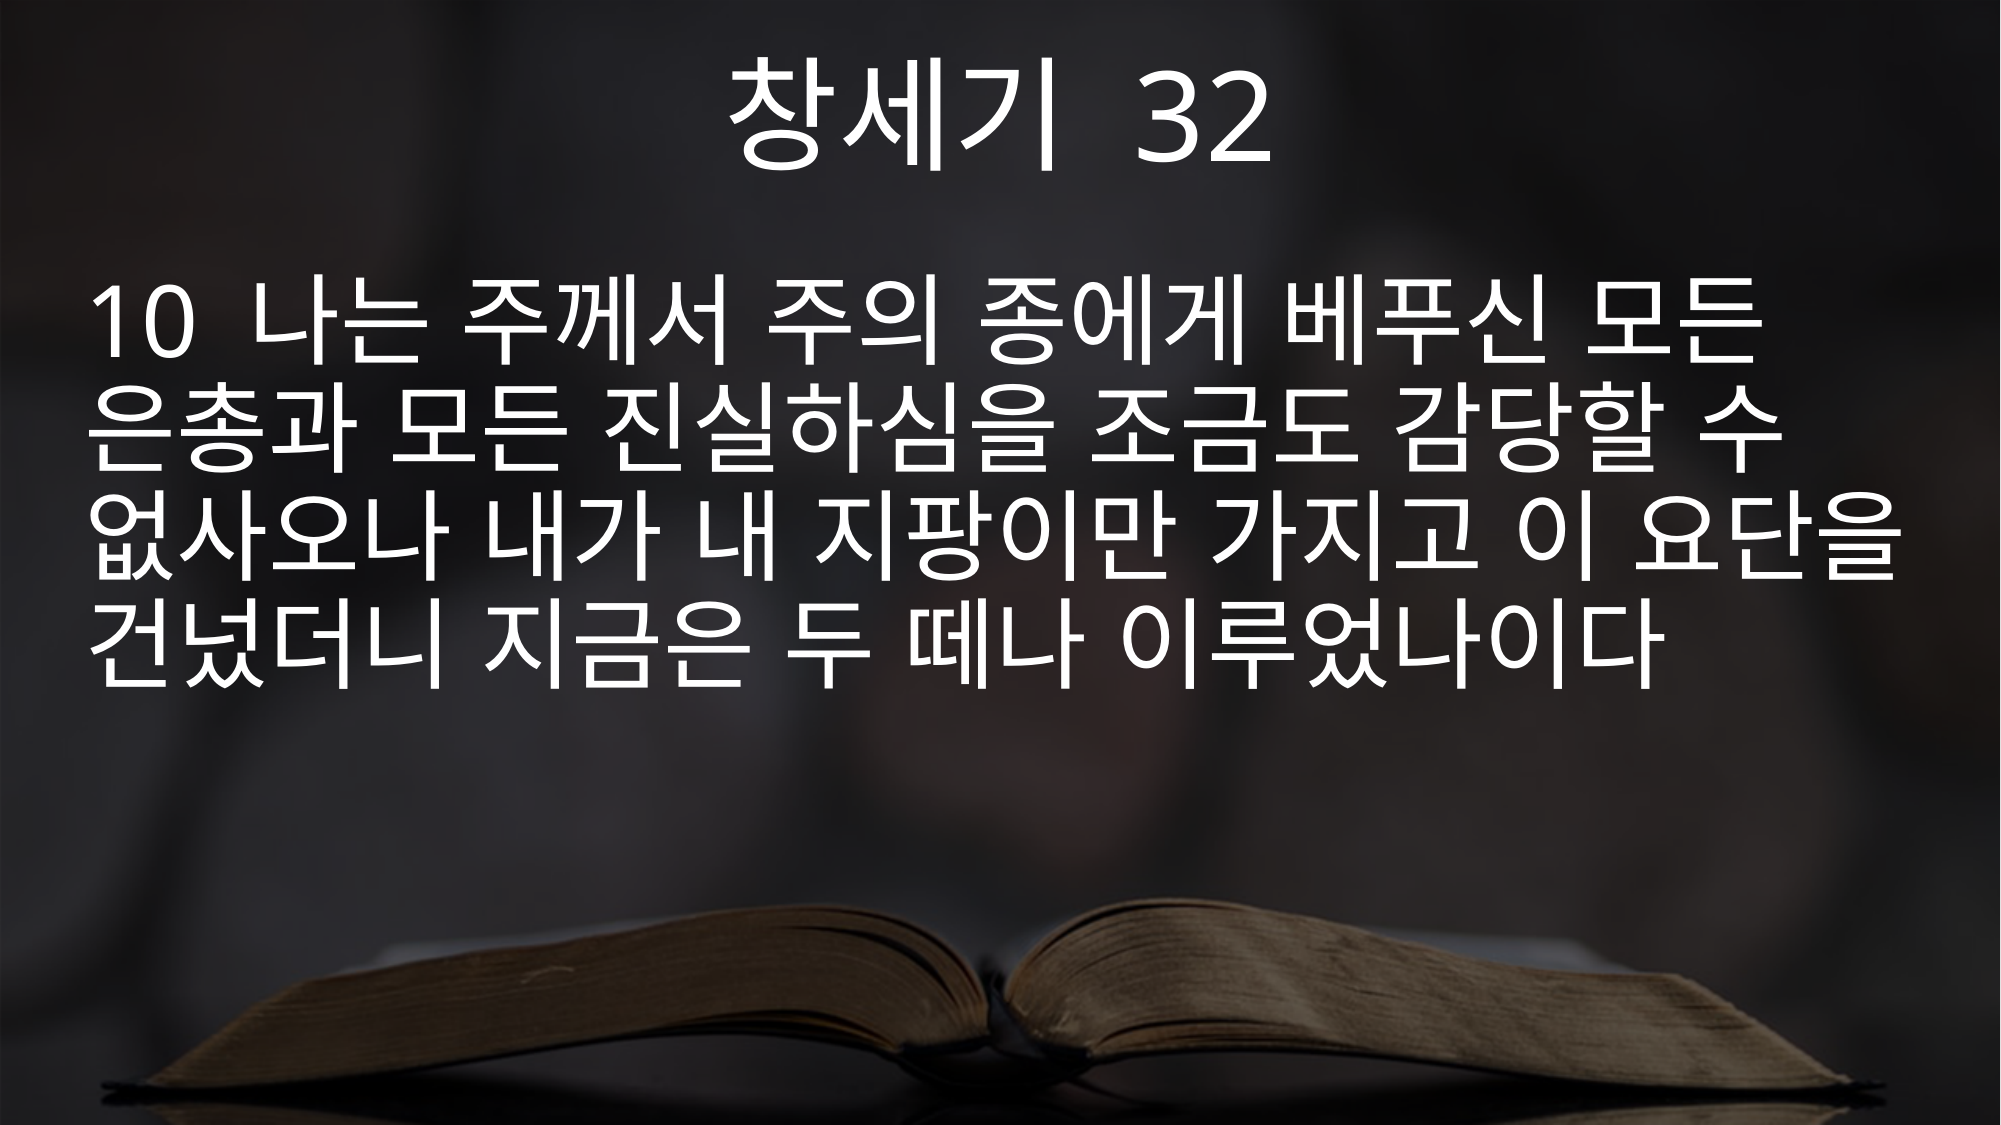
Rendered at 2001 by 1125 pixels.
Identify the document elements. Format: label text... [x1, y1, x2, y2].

list 10 나는 주께서 주의 종에게 베푸신 모든 은총과 모든 진실하심을 조금도 감당할 수 없사오나 내가 내 지팡이만 가지고 이 요단을 건넜더니 지금은 두 떼나 이루었나이다 [69, 263, 1953, 423]
picture [0, 0, 2001, 1125]
footer 창세기 32 [0, 32, 2000, 192]
